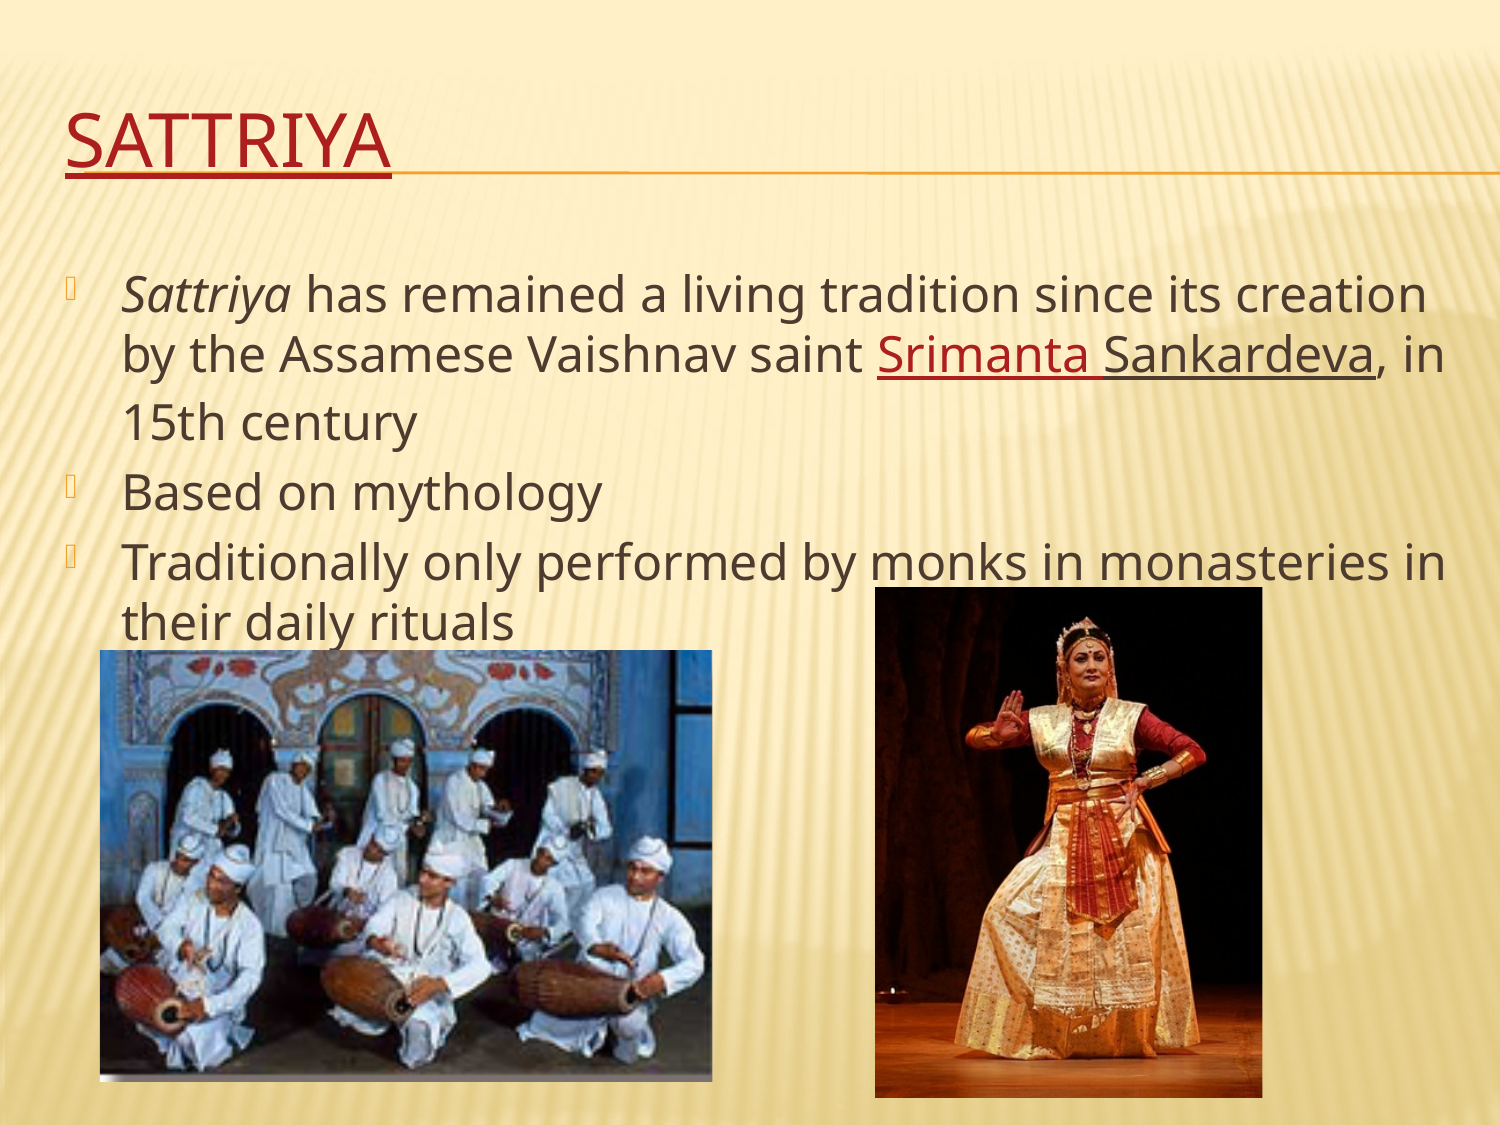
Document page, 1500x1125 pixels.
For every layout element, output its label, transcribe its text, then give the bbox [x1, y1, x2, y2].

picture [99, 649, 713, 1082]
title Sattriya [50, 75, 1475, 213]
picture [874, 587, 1263, 1099]
list Sattriya has remained a living tradition since its creation by the Assamese Vaishnav saint Srimanta Sankardeva, in 15th century Based on mythology Traditionally only performed by monks in monasteries in their daily rituals [50, 254, 1475, 998]
